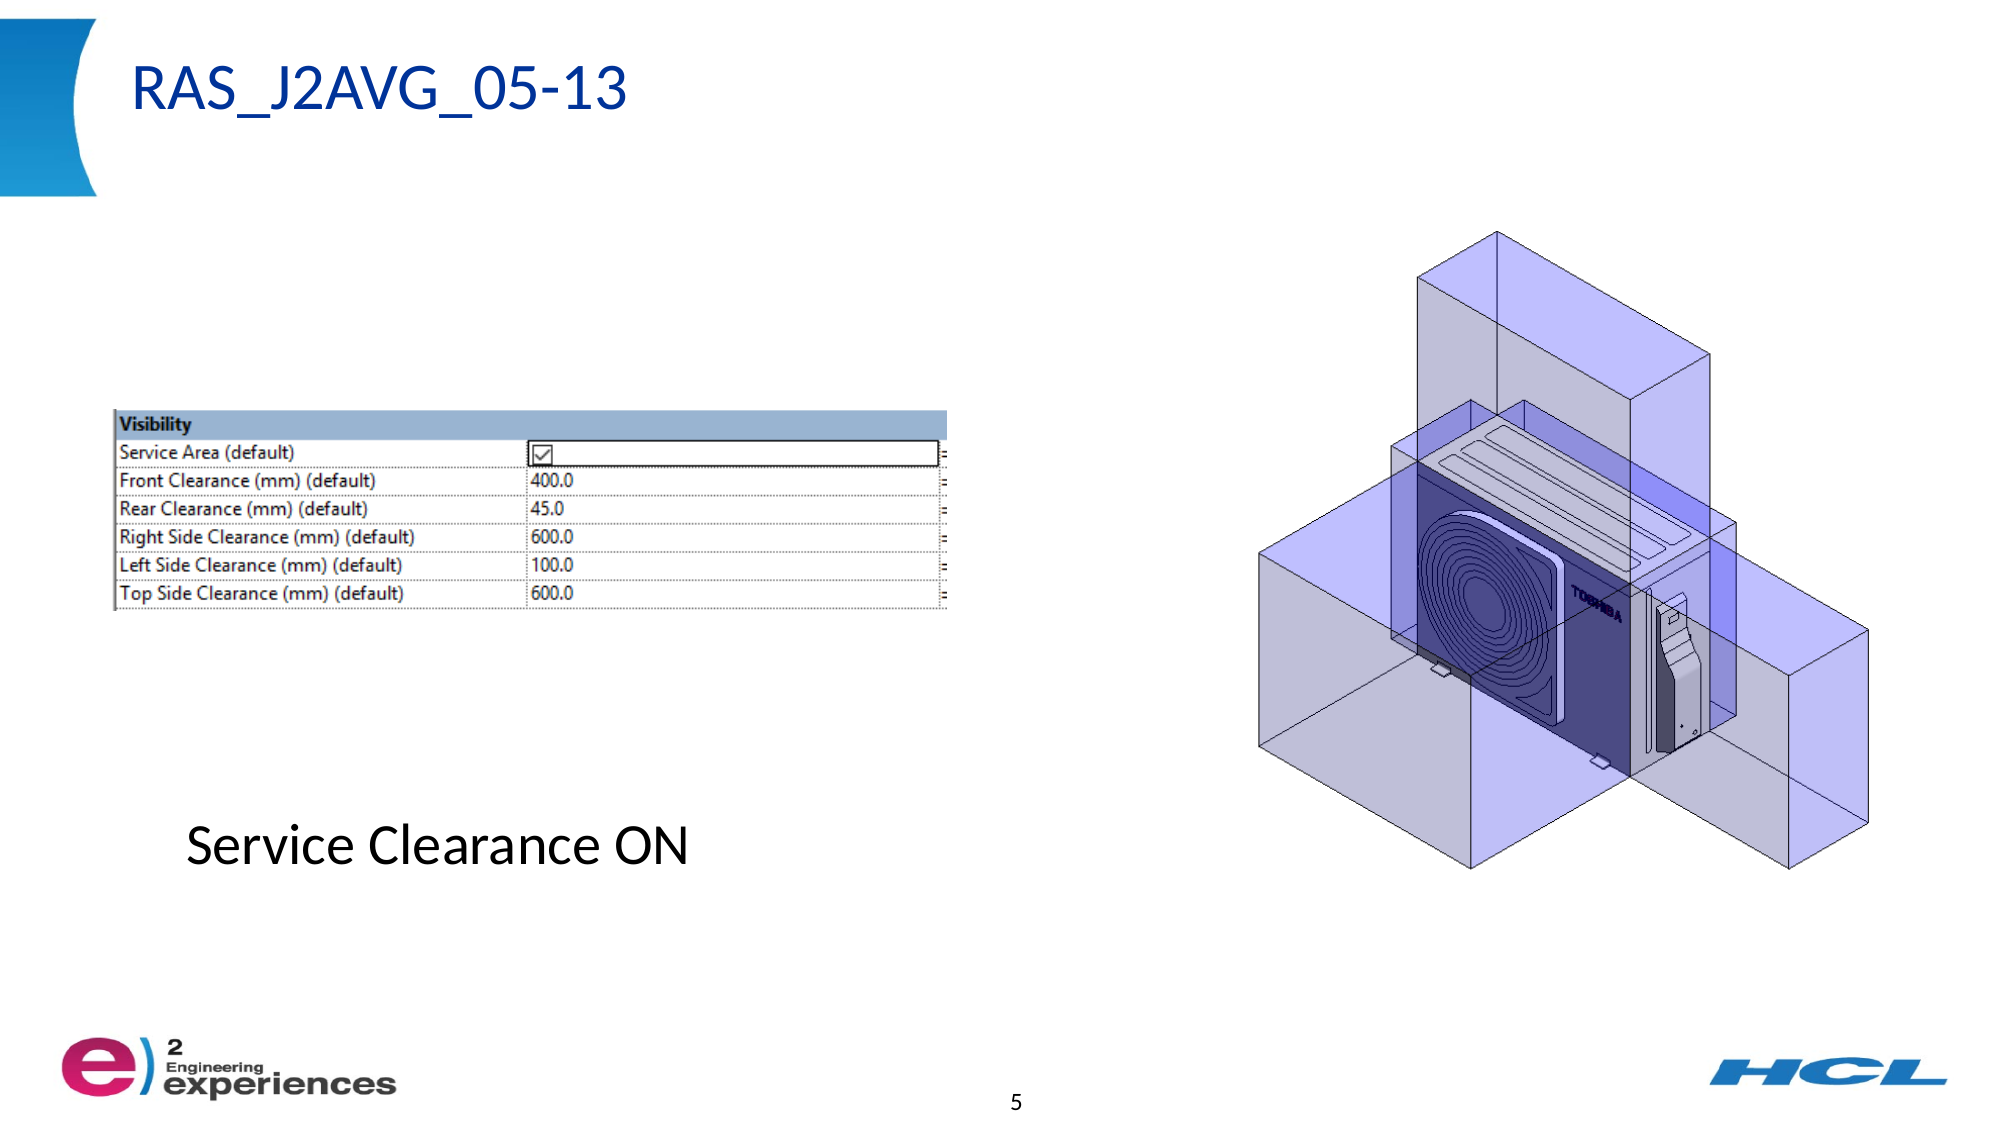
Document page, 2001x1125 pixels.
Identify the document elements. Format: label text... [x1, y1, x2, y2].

picture [0, 0, 2000, 1125]
text_box Service Clearance ON [171, 798, 706, 884]
text_box RAS_J2AVG_05-13 [116, 35, 644, 131]
